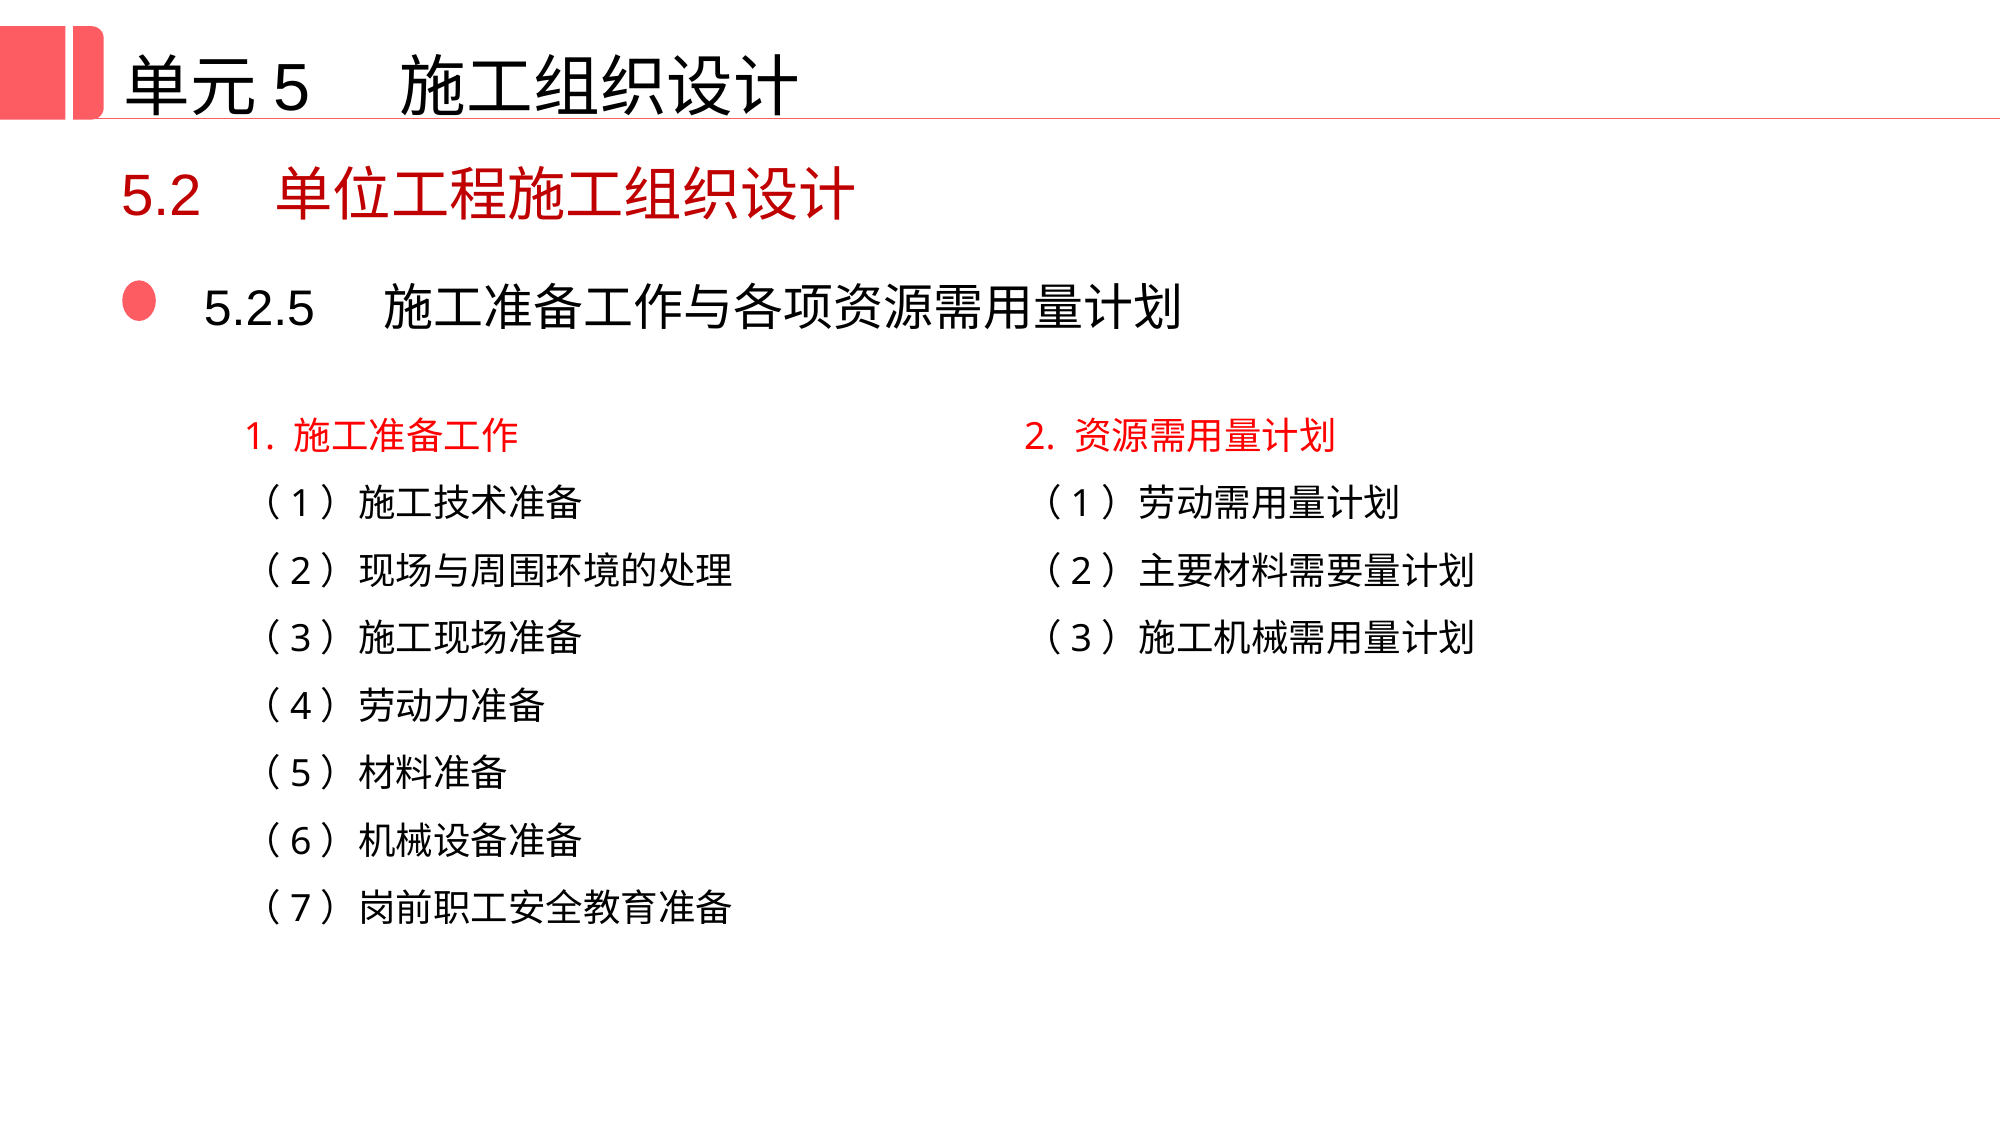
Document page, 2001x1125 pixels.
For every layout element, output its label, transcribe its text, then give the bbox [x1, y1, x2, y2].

text_box 1. 施工准备工作 （1）施工技术准备 （2）现场与周围环境的处理 （3）施工现场准备 （4）劳动力准备 （5）材料准备 （6）机械设备准备 （7）岗前职工安全教育准备 [154, 381, 771, 1005]
text_box 5.2 单位工程施工组织设计 [106, 149, 872, 235]
text_box [122, 280, 156, 321]
text_box 2. 资源需用量计划 （1）劳动需用量计划 （2）主要材料需要量计划 （3）施工机械需用量计划 [935, 381, 1551, 735]
text_box 5.2.5 施工准备工作与各项资源需用量计划 [189, 268, 1288, 344]
list 单元5 施工组织设计 [108, 12, 1891, 248]
